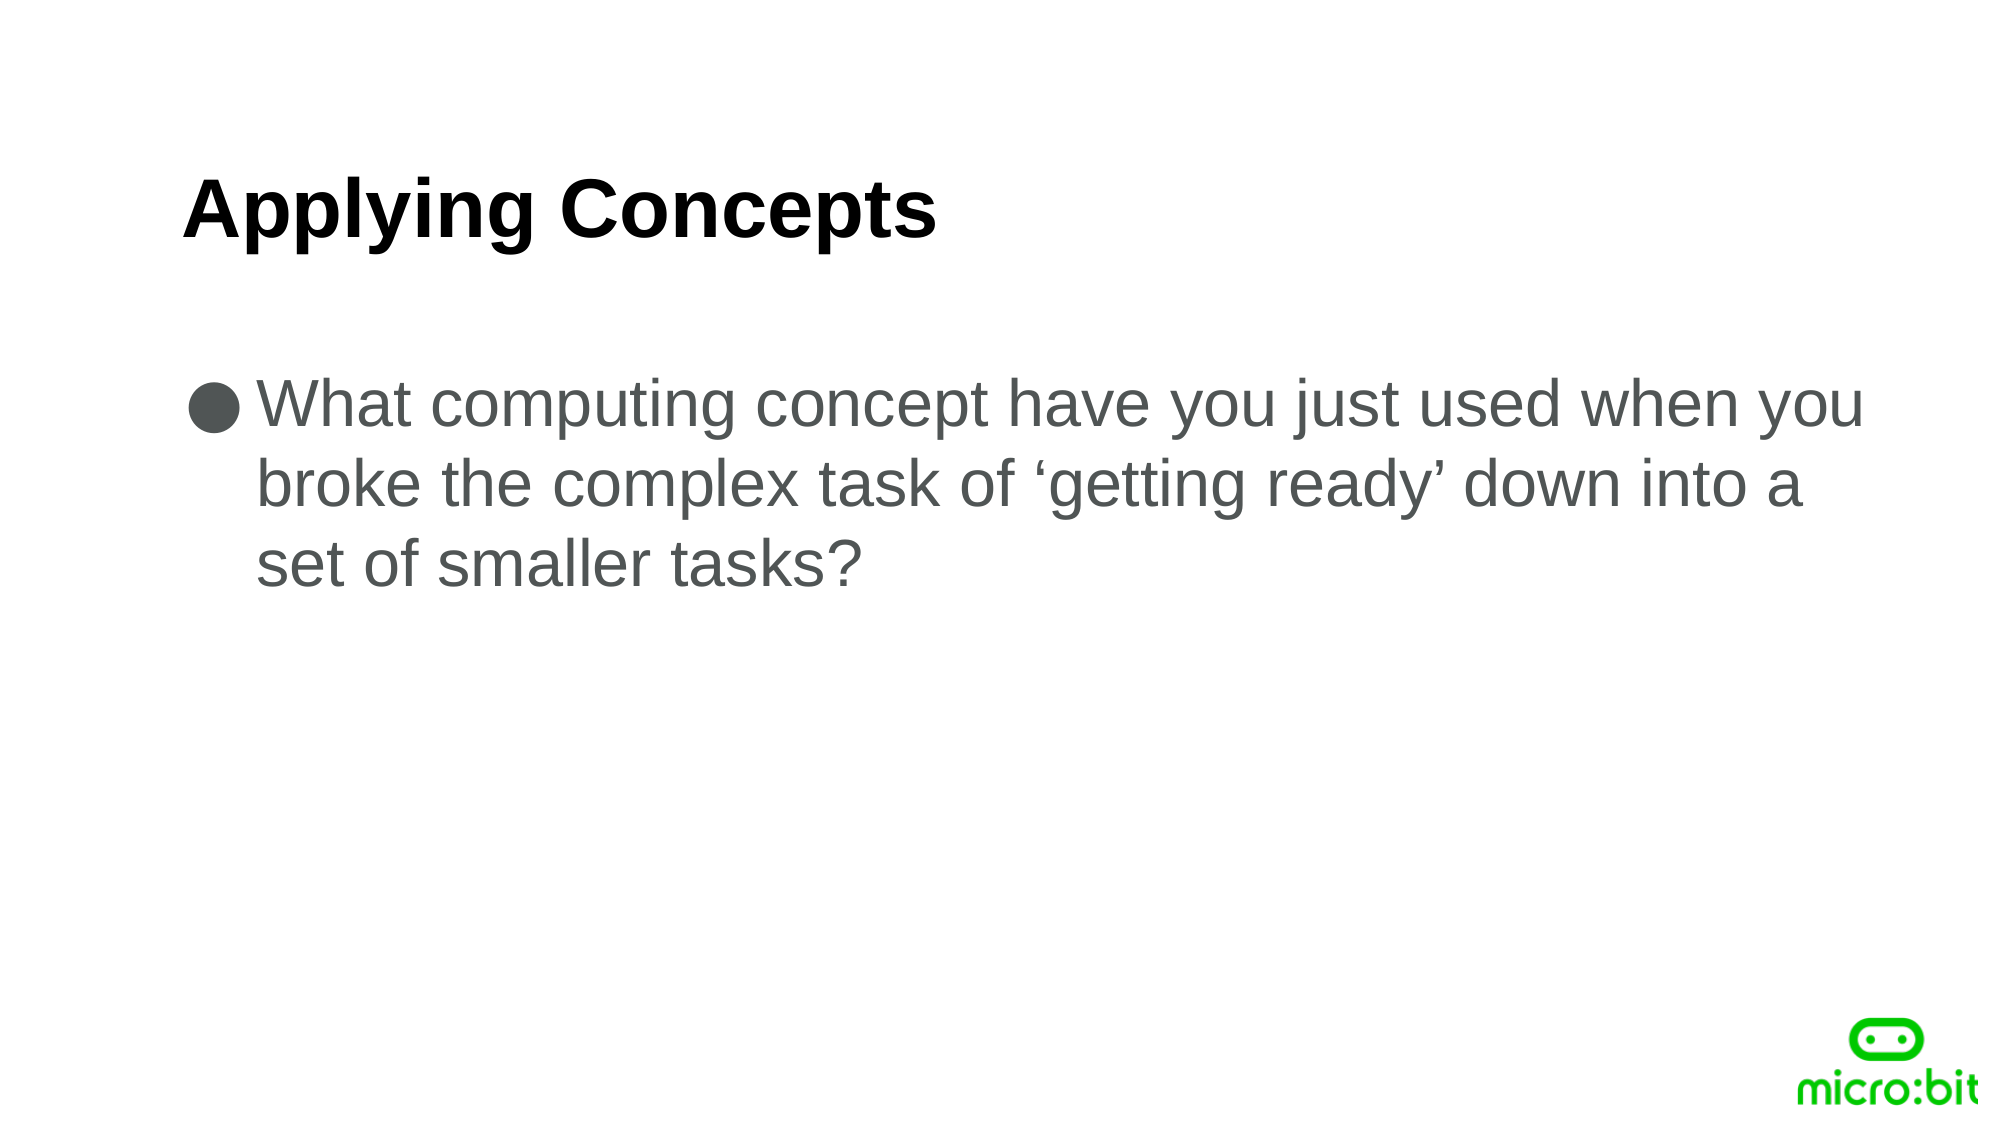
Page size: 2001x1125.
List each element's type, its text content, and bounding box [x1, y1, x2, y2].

text_box Applying Concepts What computing concept have you just used when you broke the complex task of ‘getting ready’ down into a set of smaller tasks? [166, 60, 1918, 884]
picture [1797, 1017, 1978, 1106]
